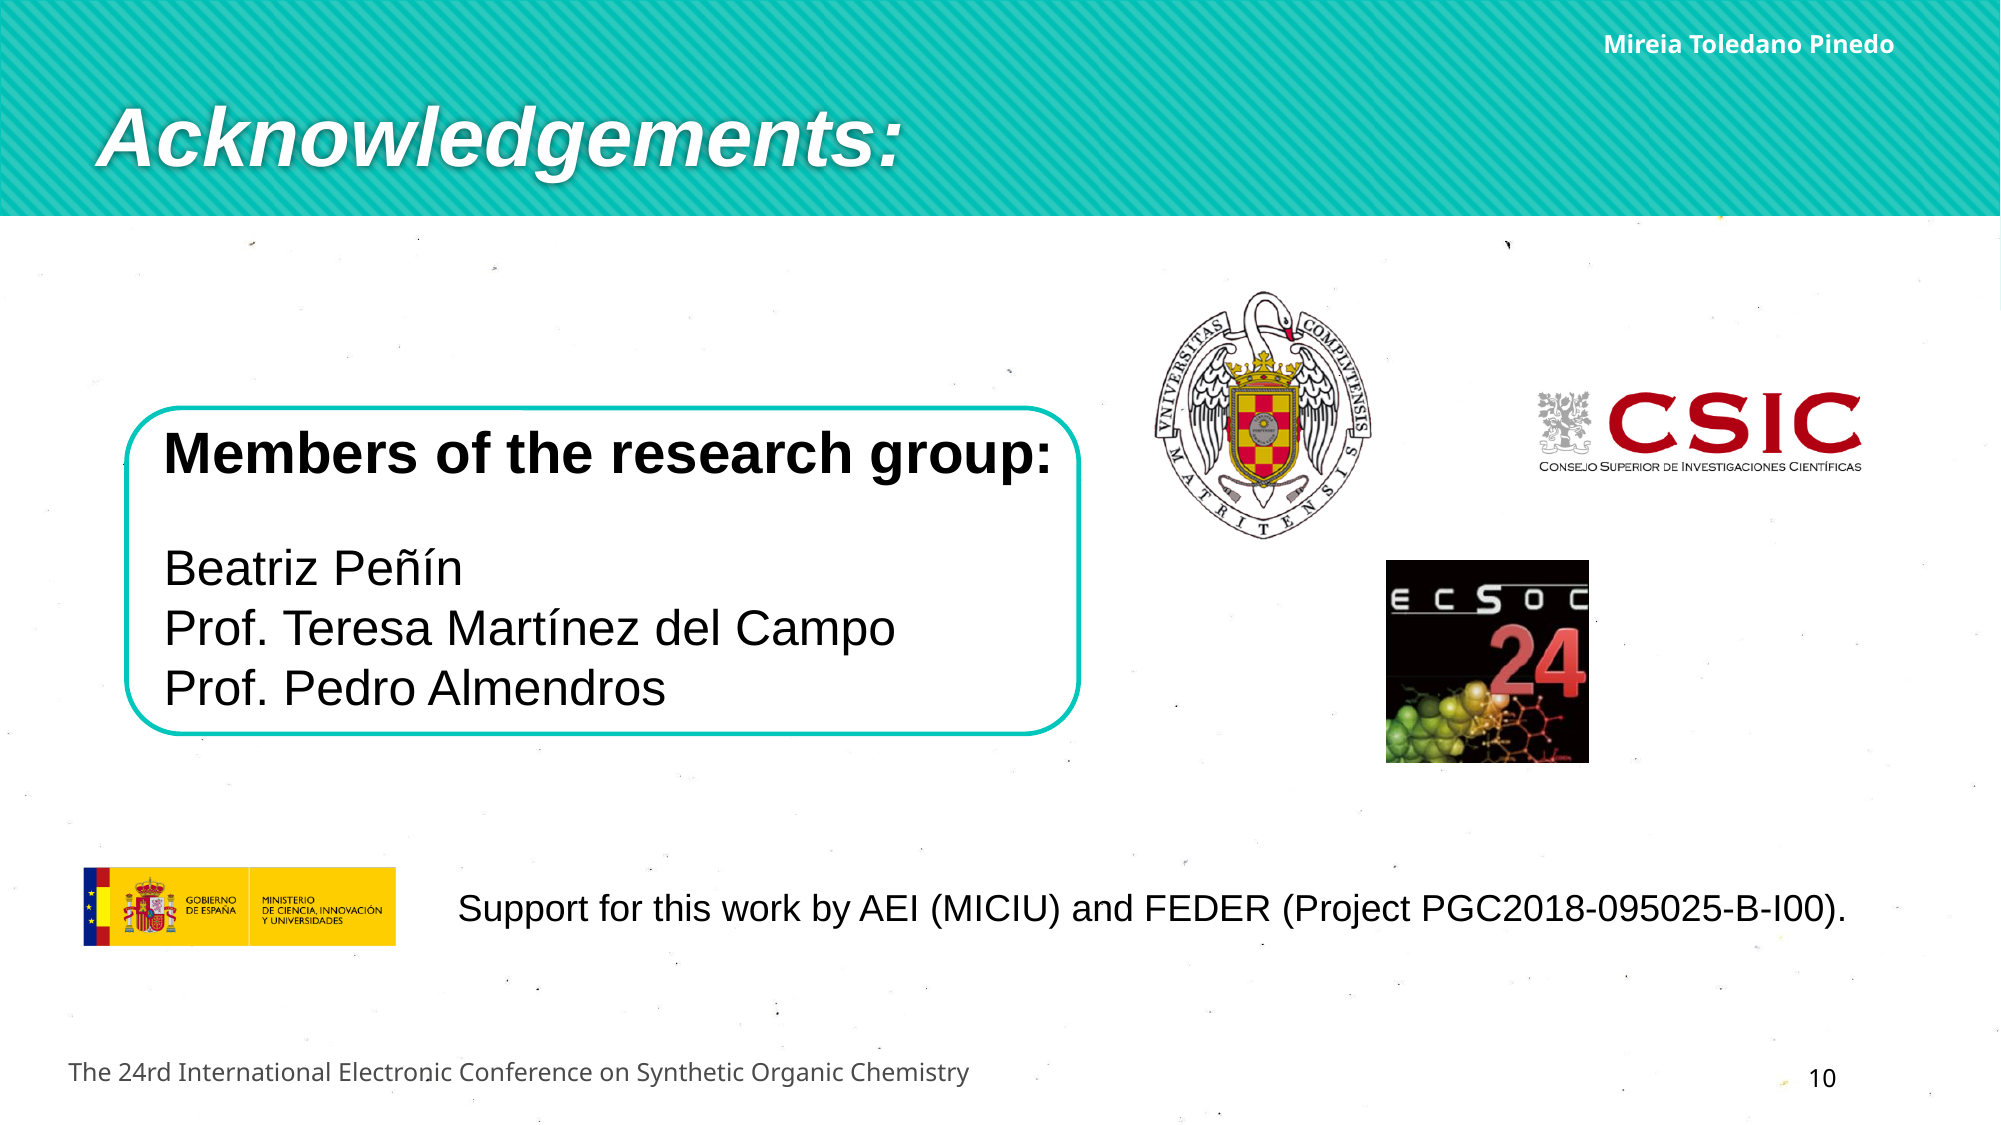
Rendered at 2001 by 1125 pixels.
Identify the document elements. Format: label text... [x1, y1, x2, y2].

title Acknowledgements: [81, 31, 1534, 191]
text_box Mireia Toledano Pinedo [1588, 20, 1992, 66]
picture [0, 215, 2000, 1125]
